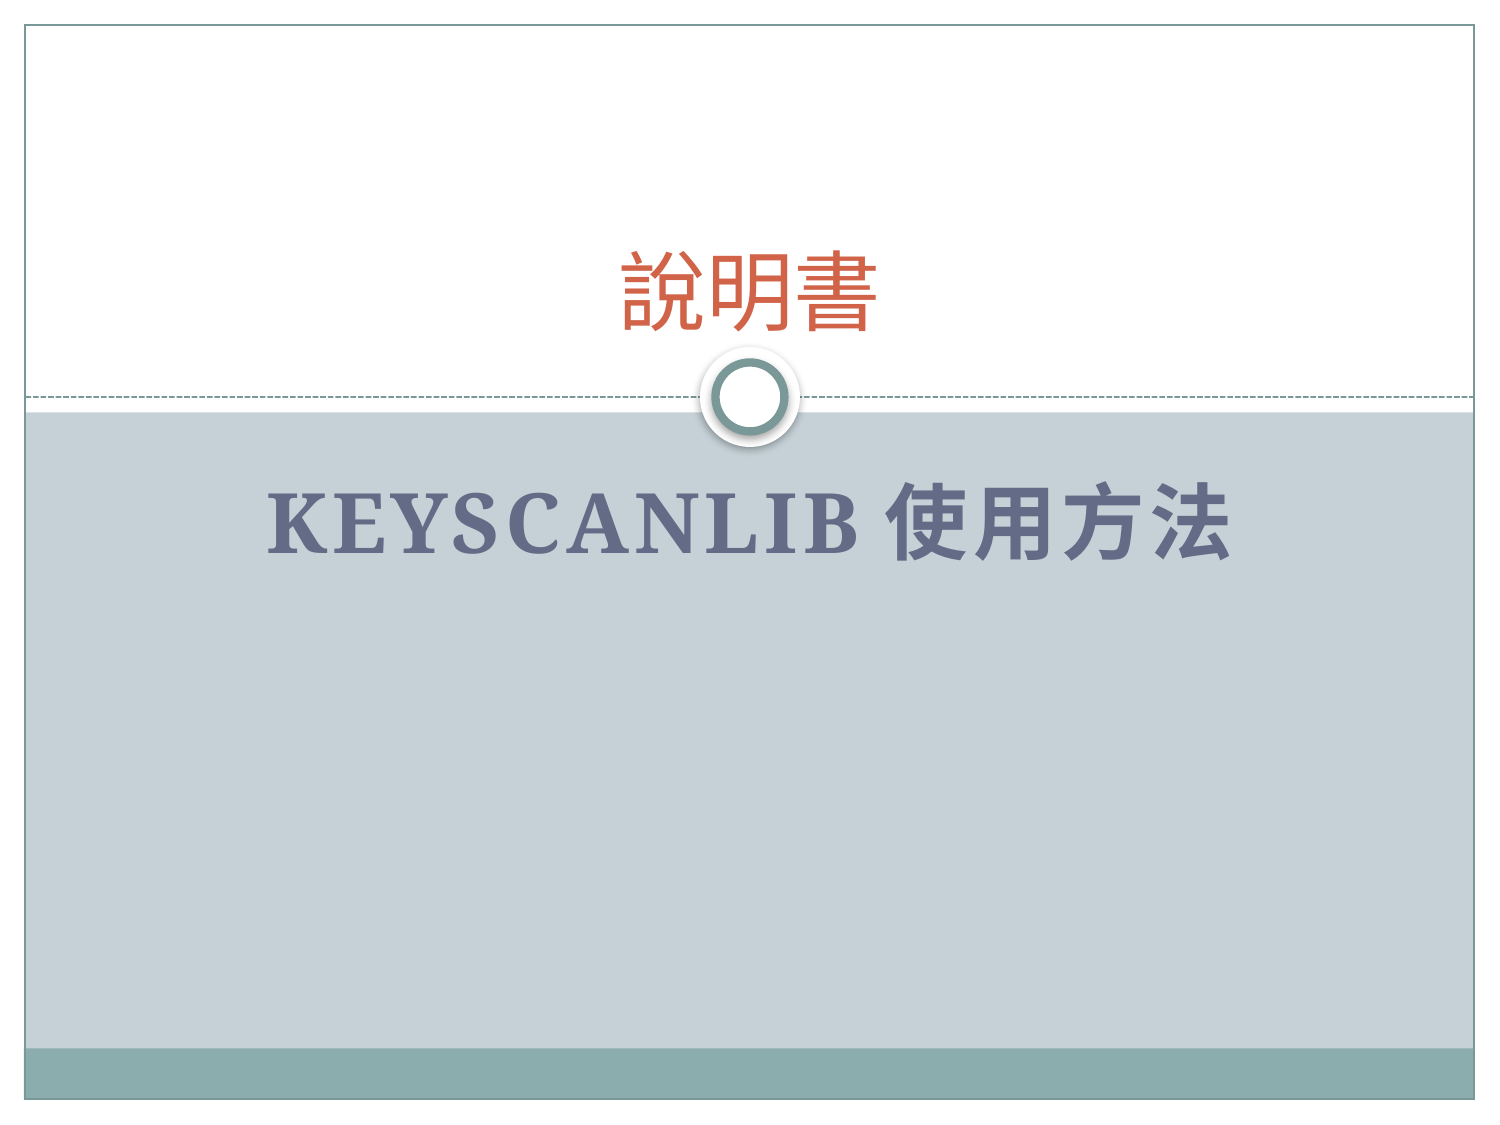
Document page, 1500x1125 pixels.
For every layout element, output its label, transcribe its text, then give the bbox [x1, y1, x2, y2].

subtitle Keyscanlib使用方法 [225, 462, 1275, 750]
title 說明書 [112, 62, 1388, 350]
